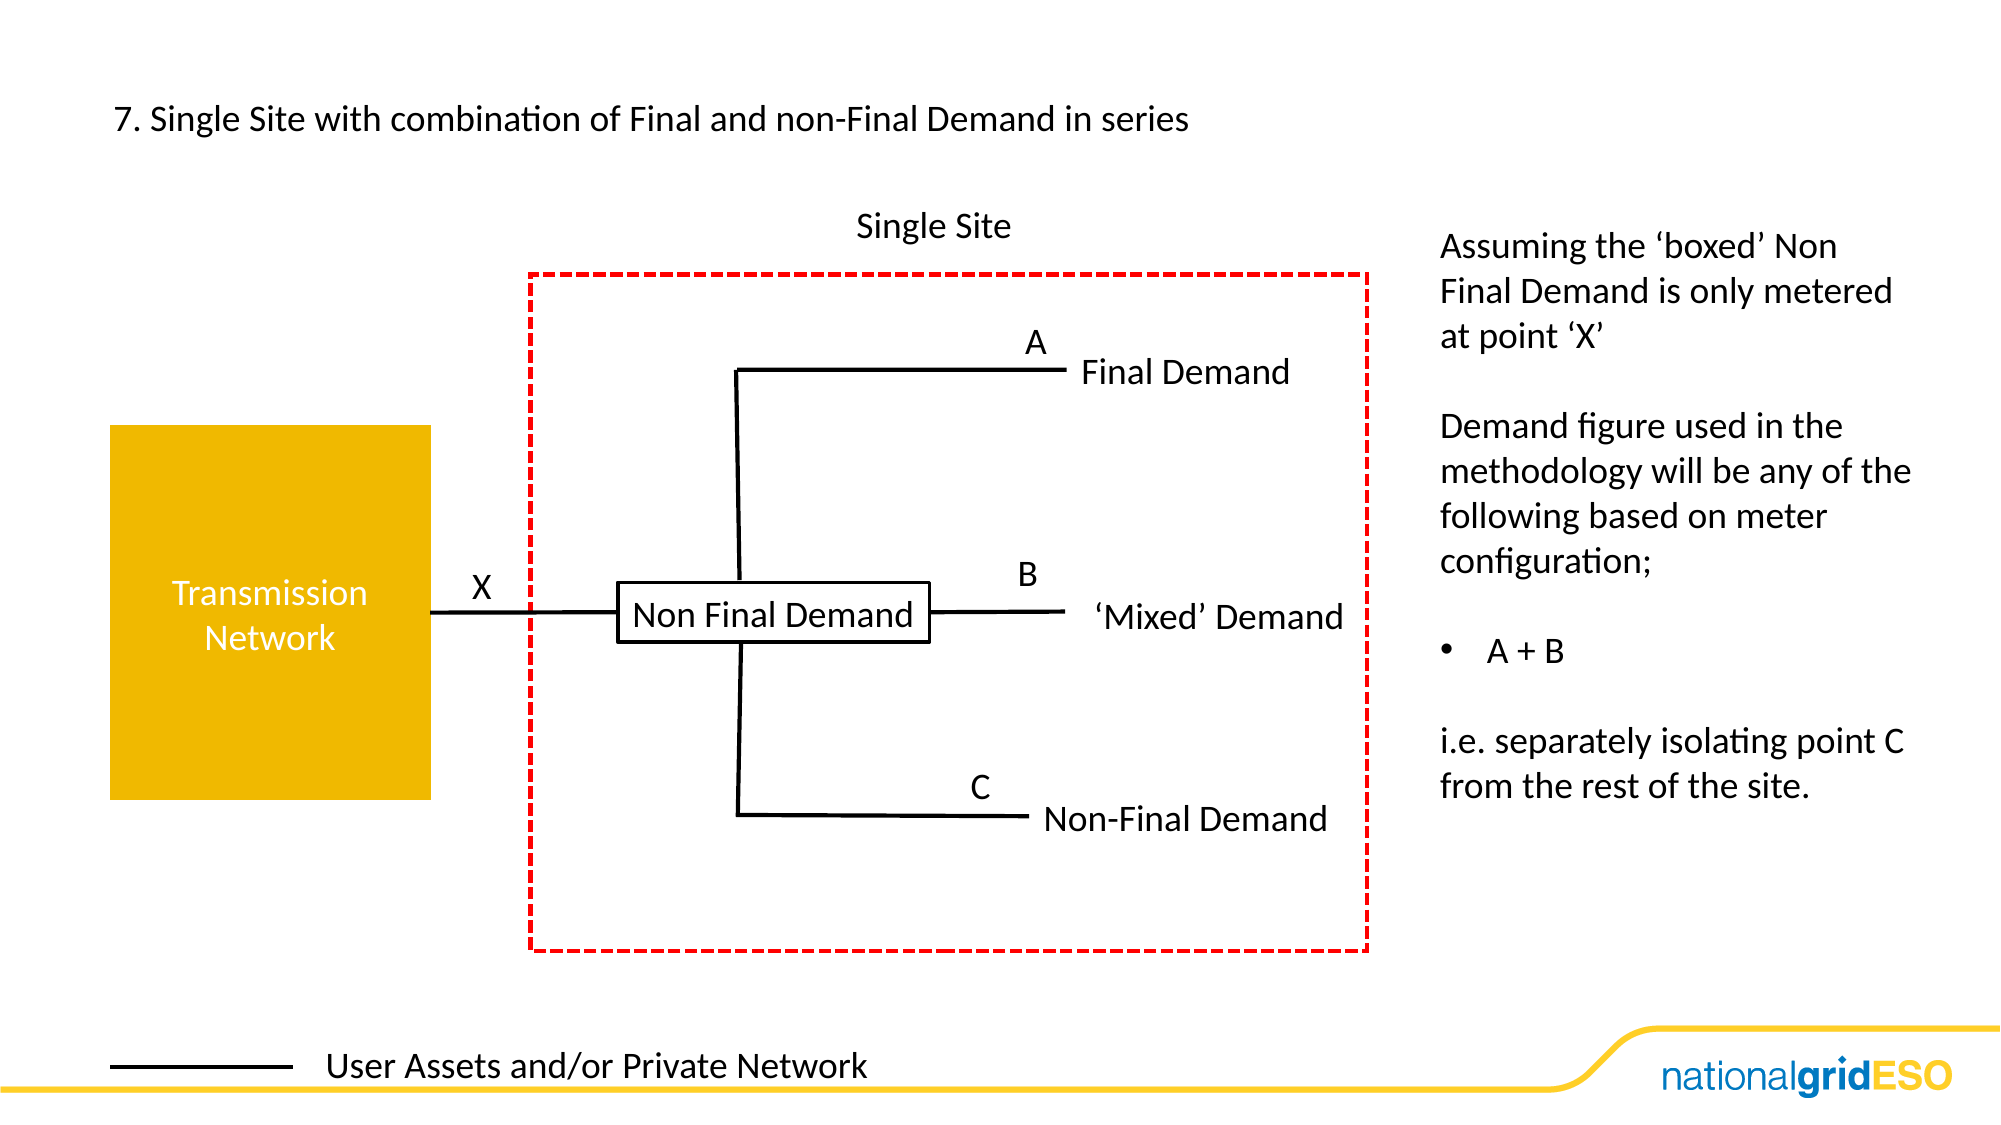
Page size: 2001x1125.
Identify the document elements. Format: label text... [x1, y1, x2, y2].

text_box Non-Final Demand [1028, 786, 1344, 847]
text_box [529, 273, 1368, 952]
text_box Transmission Network [110, 425, 431, 800]
text_box Non Final Demand [617, 582, 930, 643]
text_box X [457, 554, 507, 612]
text_box A [1010, 309, 1062, 369]
text_box User Assets and/or Private Network [310, 1034, 884, 1094]
text_box ‘Mixed’ Demand [1079, 584, 1360, 645]
text_box B [1002, 541, 1054, 601]
picture [0, 1024, 2000, 1125]
text_box Single Site [841, 194, 1028, 254]
text_box 7. Single Site with combination of Final and non-Final Demand in series [98, 86, 1206, 146]
text_box Assuming the ‘boxed’ Non Final Demand is only metered at point ‘X’ Demand figure used in the methodology will be any of the following based on meter configuration; A + B i.e. separately isolating point C from the rest of the site. [1425, 213, 1929, 814]
text_box Final Demand [1066, 339, 1307, 400]
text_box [735, 369, 740, 581]
text_box C [955, 754, 1006, 814]
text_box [737, 642, 742, 817]
